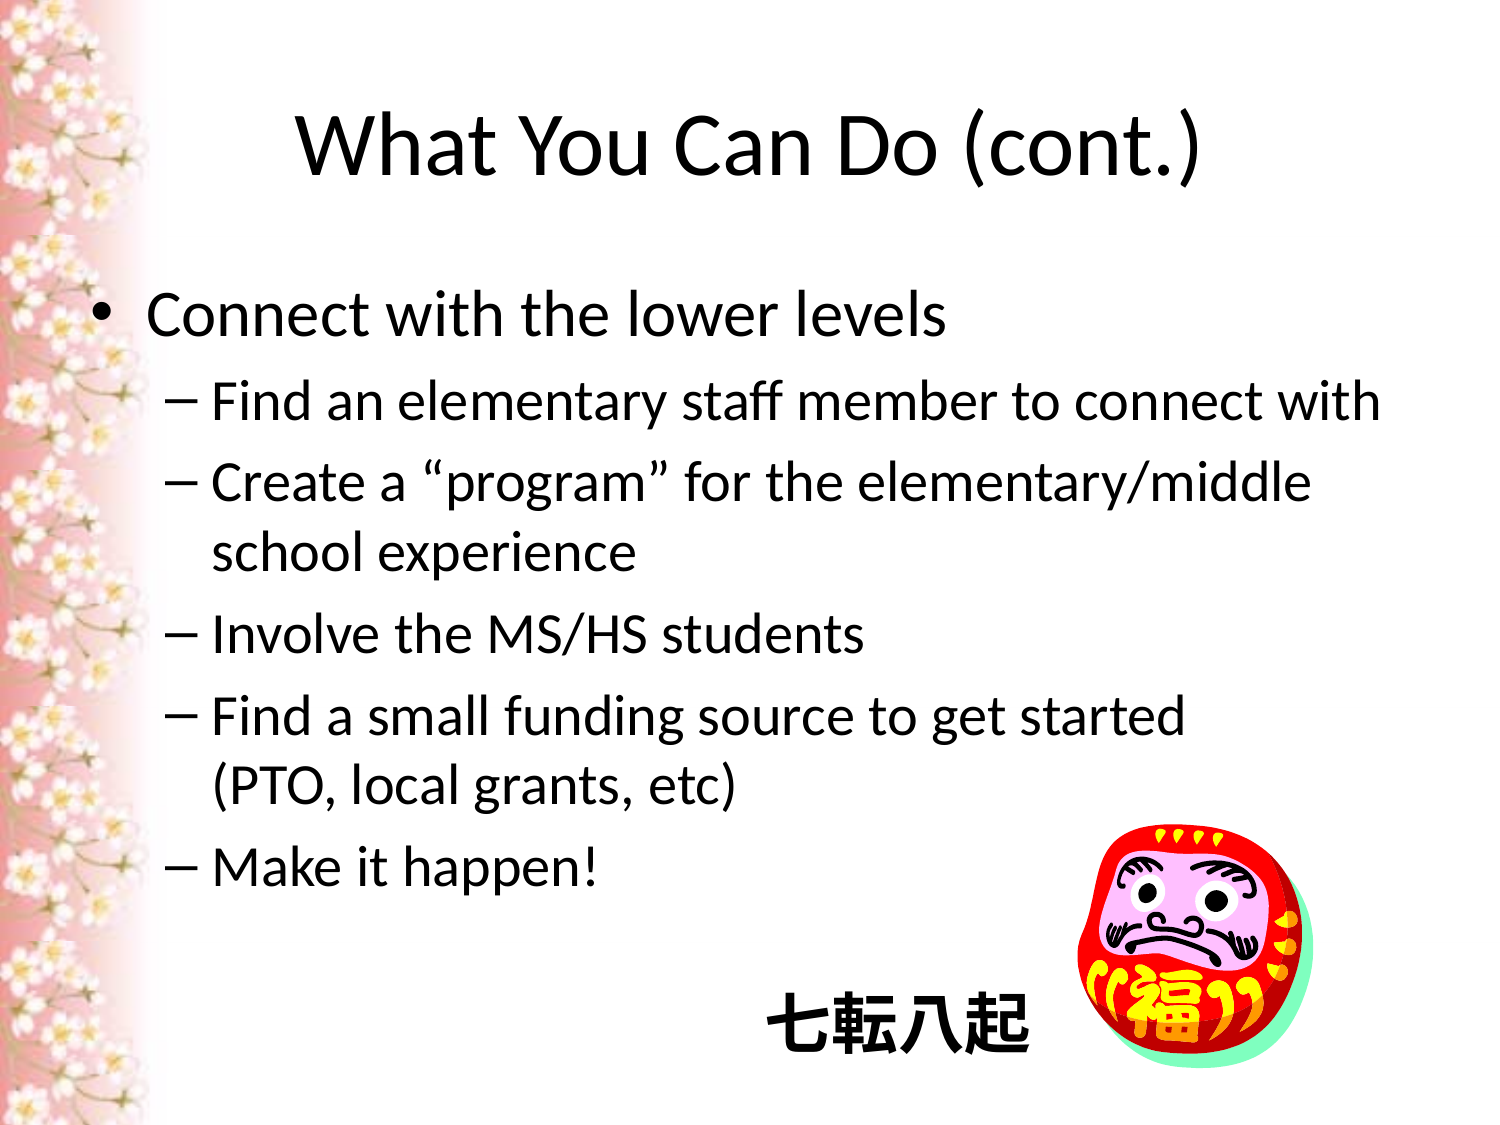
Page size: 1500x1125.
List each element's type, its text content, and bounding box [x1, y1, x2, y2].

title What You Can Do (cont.) [75, 45, 1425, 233]
list Connect with the lower levels Find an elementary staff member to connect with Create a “program” for the elementary/middle school experience Involve the MS/HS students Find a small funding source to get started (PTO, local grants, etc) Make it happen! [75, 262, 1425, 925]
picture [0, 0, 1500, 1125]
text_box 七転八起 [749, 974, 1050, 1070]
